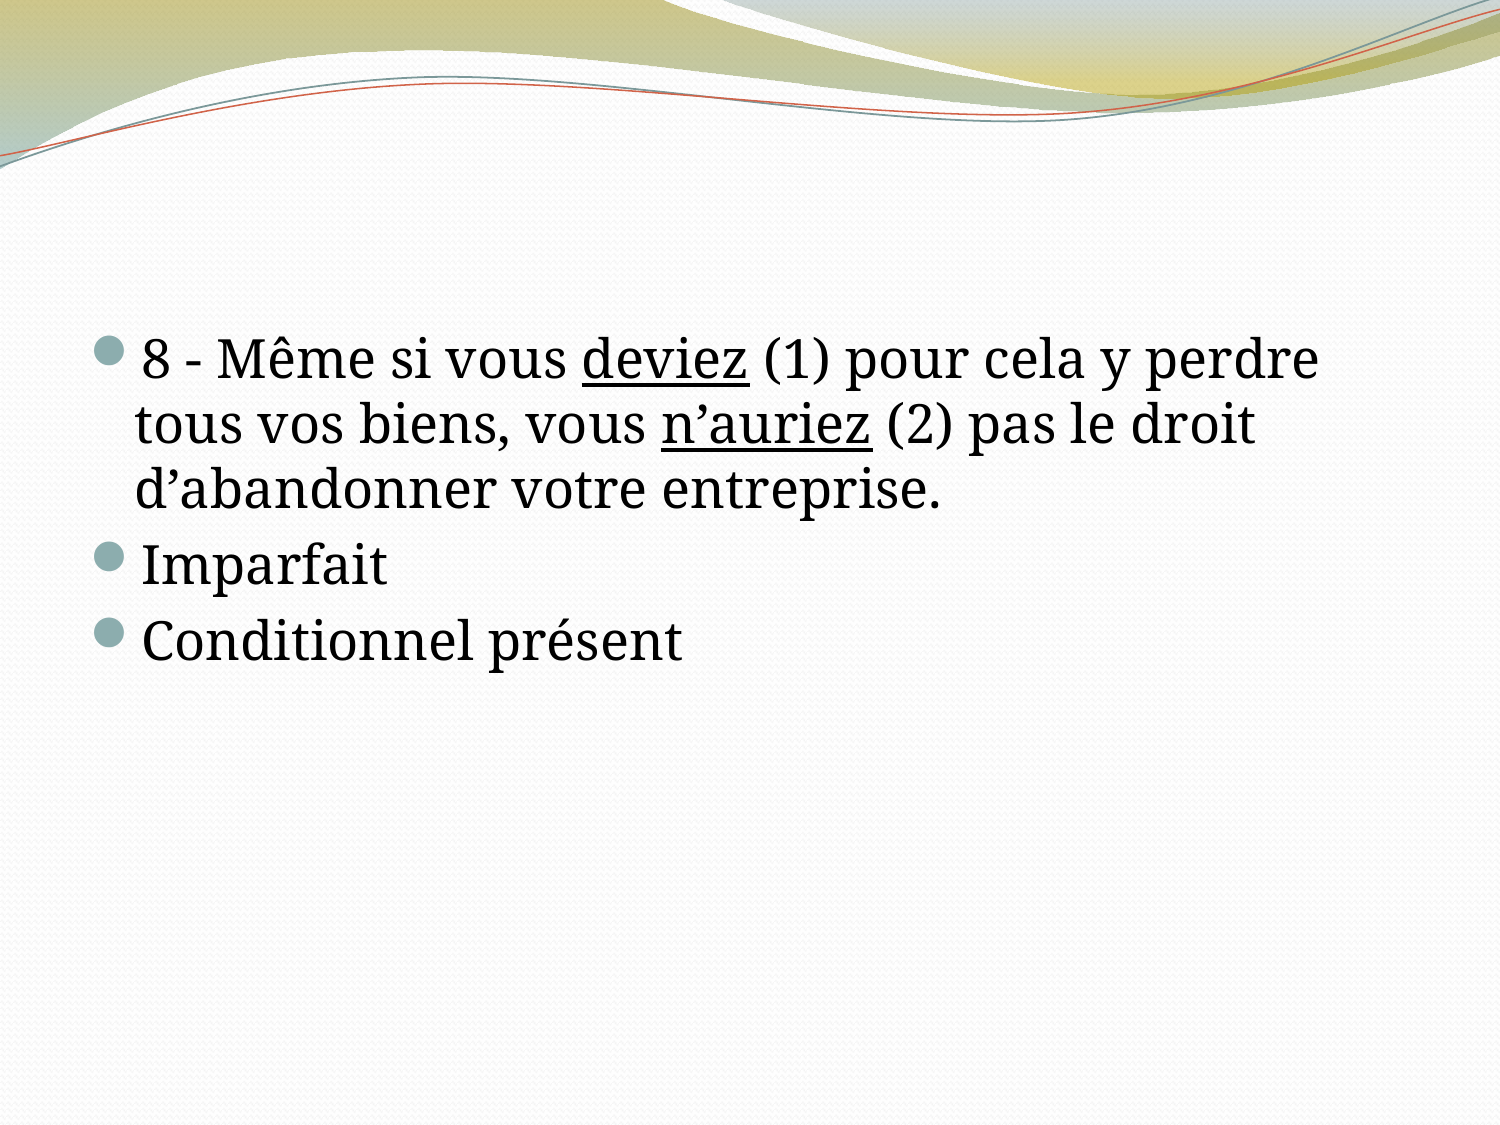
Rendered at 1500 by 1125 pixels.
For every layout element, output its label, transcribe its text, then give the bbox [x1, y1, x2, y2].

list 8 - Même si vous deviez (1) pour cela y perdre tous vos biens, vous n’auriez (2) pas le droit d’abandonner votre entreprise. Imparfait Conditionnel présent [75, 317, 1425, 1038]
